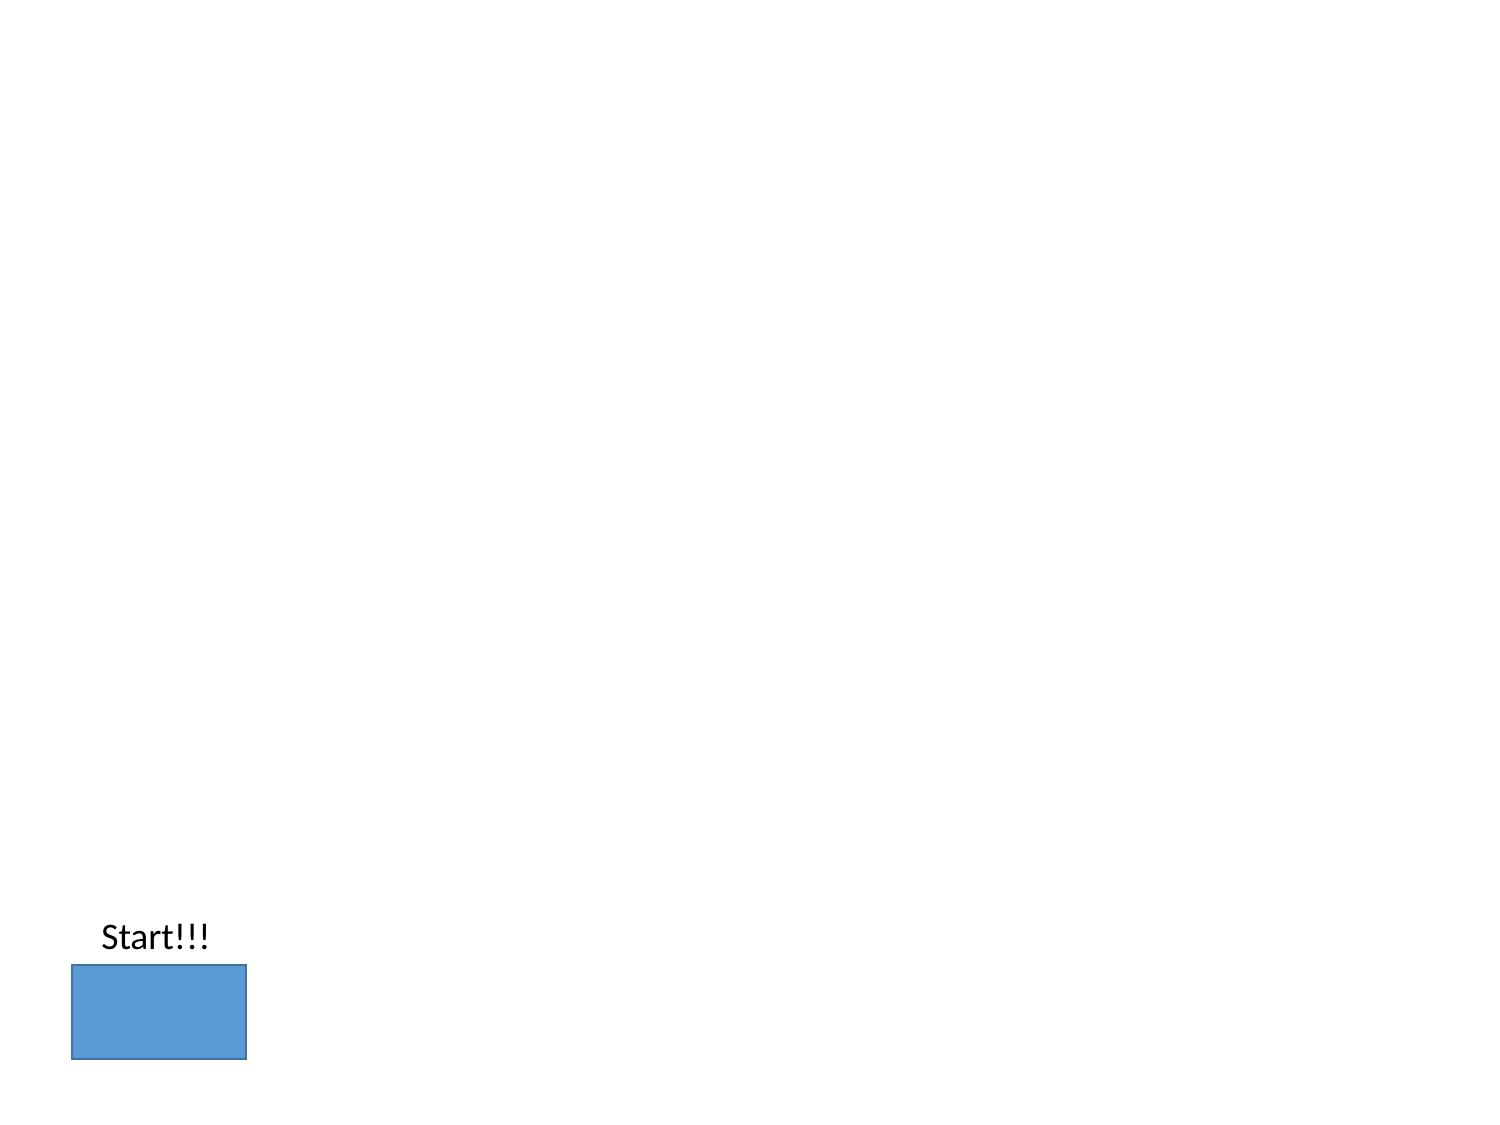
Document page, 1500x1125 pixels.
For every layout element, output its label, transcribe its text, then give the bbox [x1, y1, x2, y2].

text_box Start!!! [86, 904, 229, 964]
text_box [71, 964, 247, 1060]
